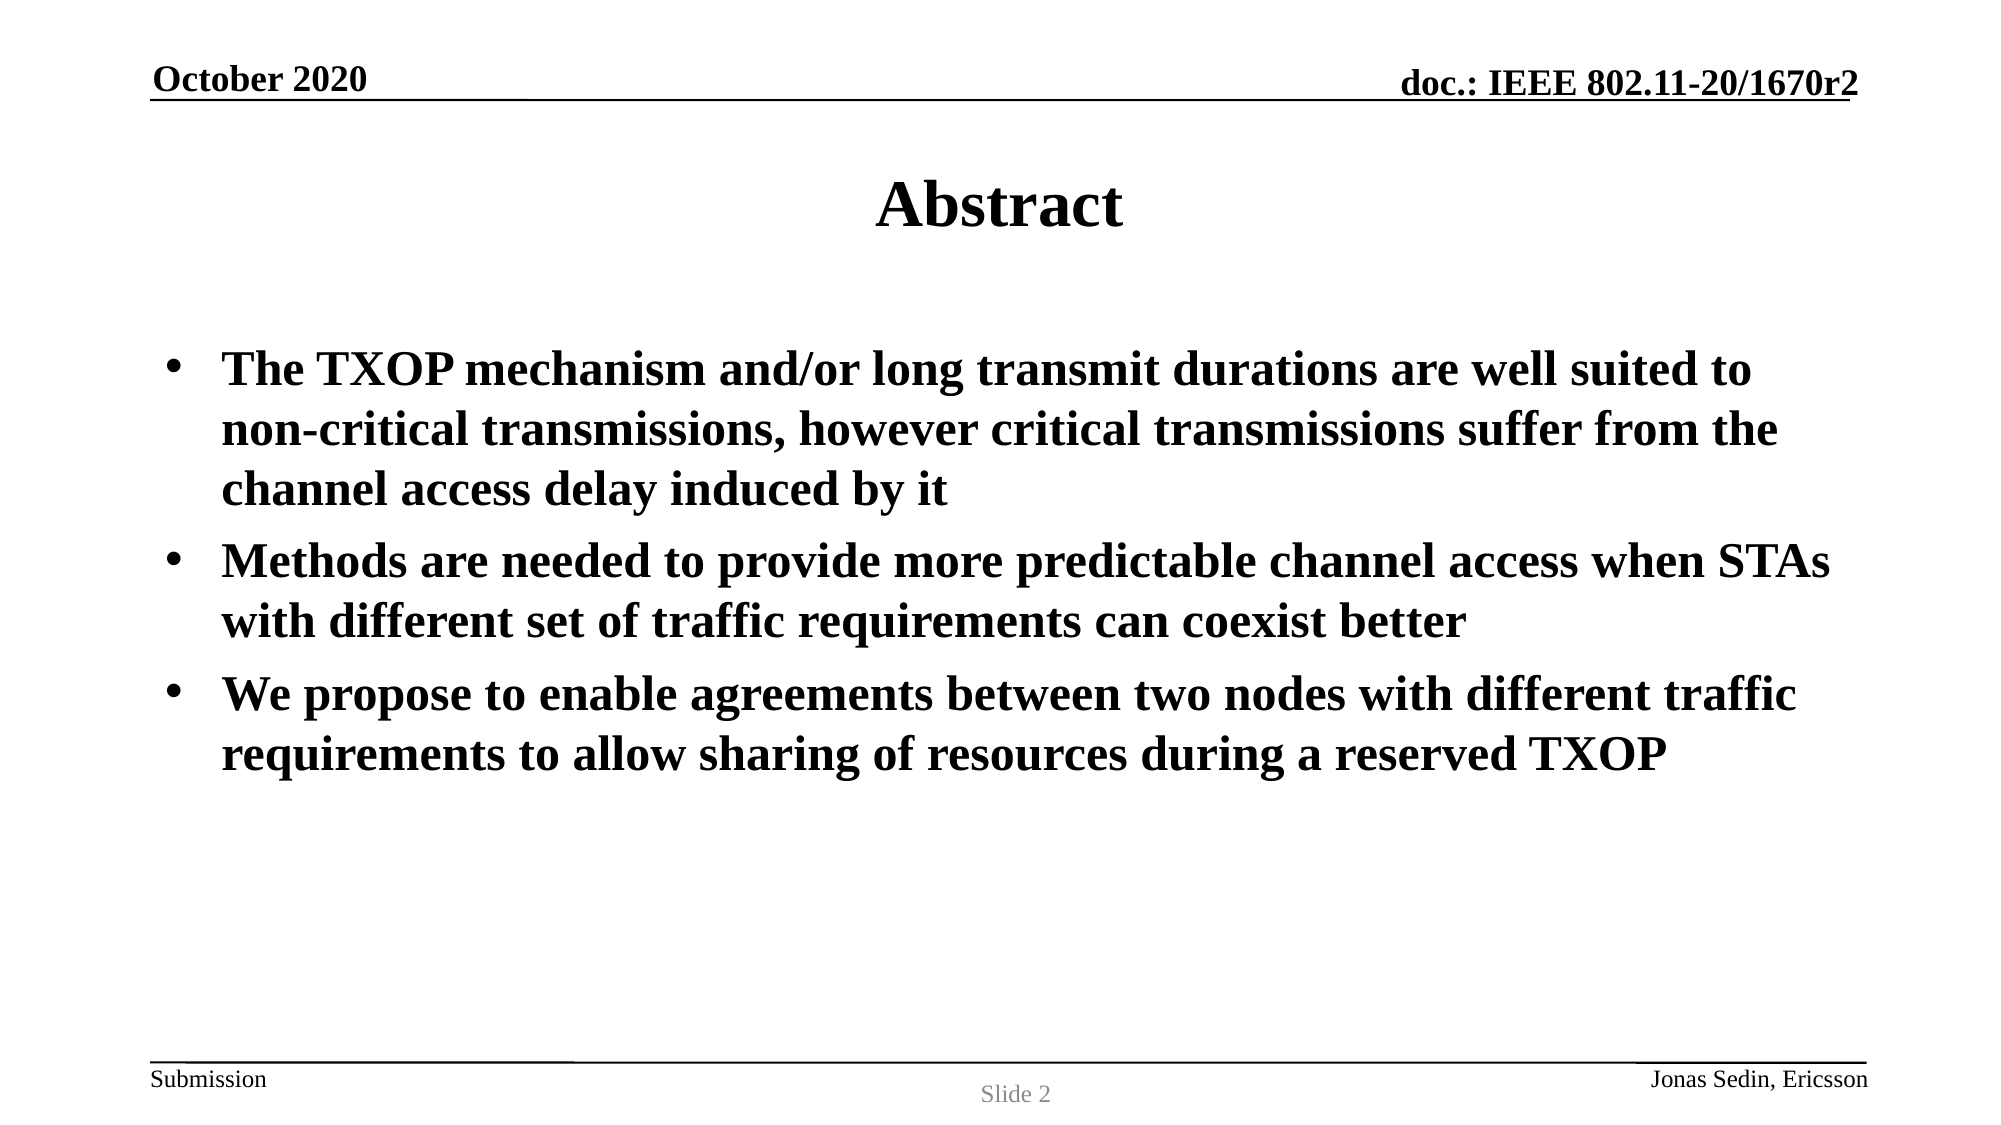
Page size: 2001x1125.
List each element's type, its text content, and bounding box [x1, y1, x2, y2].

slide_number Slide 2 [950, 1062, 1066, 1122]
footer Jonas Sedin, Ericsson [1171, 1061, 1869, 1093]
list The TXOP mechanism and/or long transmit durations are well suited to non-critical transmissions, however critical transmissions suffer from the channel access delay induced by it Methods are needed to provide more predictable channel access when STAs with different set of traffic requirements can coexist better We propose to enable agreements between two nodes with different traffic requirements to allow sharing of resources during a reserved TXOP [149, 327, 1850, 1000]
title Abstract [149, 112, 1850, 288]
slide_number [152, 54, 563, 100]
